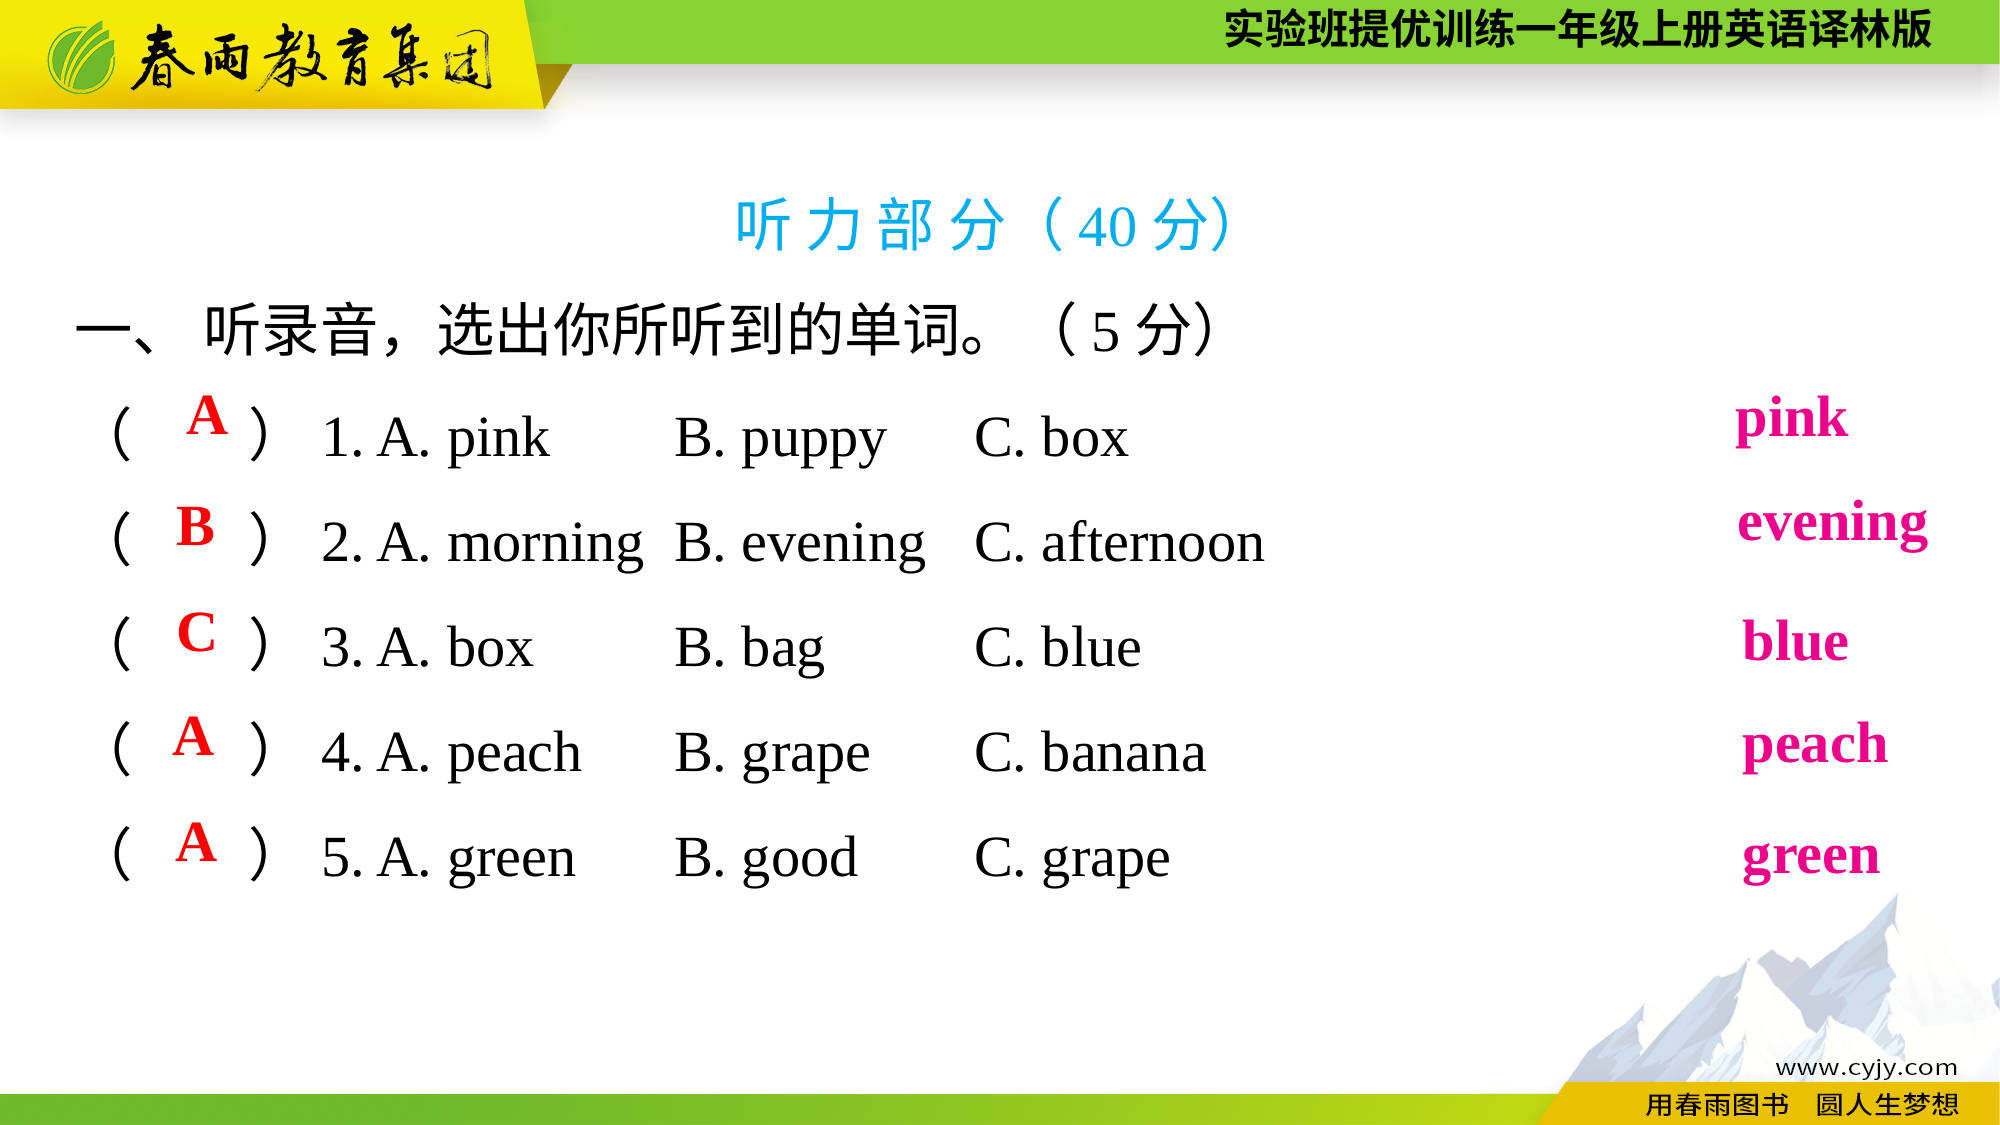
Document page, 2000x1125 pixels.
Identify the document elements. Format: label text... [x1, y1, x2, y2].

picture [0, 0, 2000, 1125]
text_box B [161, 479, 231, 565]
text_box A [172, 368, 244, 454]
list 听 力 部 分（40分） 一、 听录音，选出你所听到的单词。（5分） （ ）1. A. pink B. puppy C. box （ ）2. A. morning B. evening C. afternoon （ ）3. A. box B. bag C. blue （ ）4. A. peach B. grape C. banana （ ）5. A. green B. good C. grape [59, 146, 1944, 890]
text_box C [161, 586, 234, 671]
text_box A [157, 689, 244, 774]
text_box pink [1721, 370, 1865, 456]
text_box peach [1728, 696, 1904, 782]
text_box A [160, 795, 247, 881]
text_box green [1728, 807, 1896, 893]
text_box blue [1727, 594, 1865, 680]
text_box evening [1722, 475, 1944, 560]
